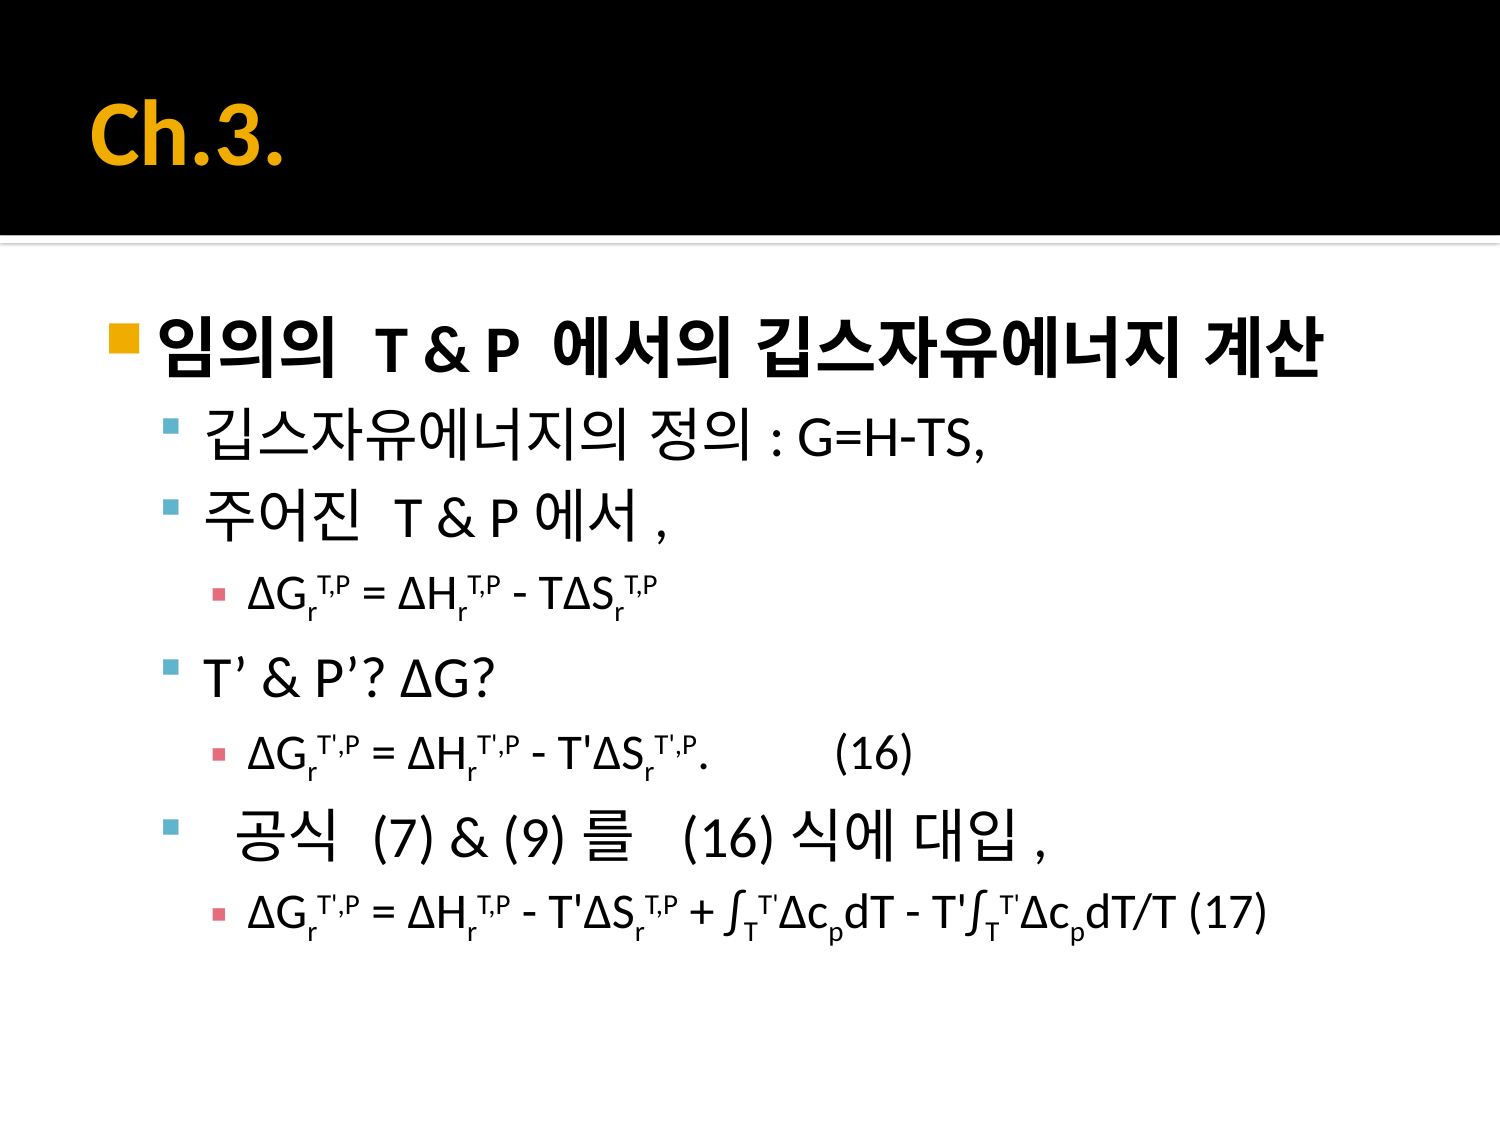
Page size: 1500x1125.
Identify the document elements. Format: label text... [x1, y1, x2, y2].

title Ch.3. [75, 25, 1425, 231]
list 임의의 T & P 에서의 깁스자유에너지 계산 깁스자유에너지의 정의: G=H-TS, 주어진 T & P에서, ΔGrT,P = ΔHrT,P - TΔSrT,P T’ & P’? ΔG? ΔGrT',P = ΔHrT',P - T'ΔSrT',P. (16) 공식 (7) & (9)를 (16)식에 대입, ΔGrT',P = ΔHrT,P - T'ΔSrT,P + ∫TT'ΔcpdT - T'∫TT'ΔcpdT/T (17) [75, 291, 1425, 1050]
